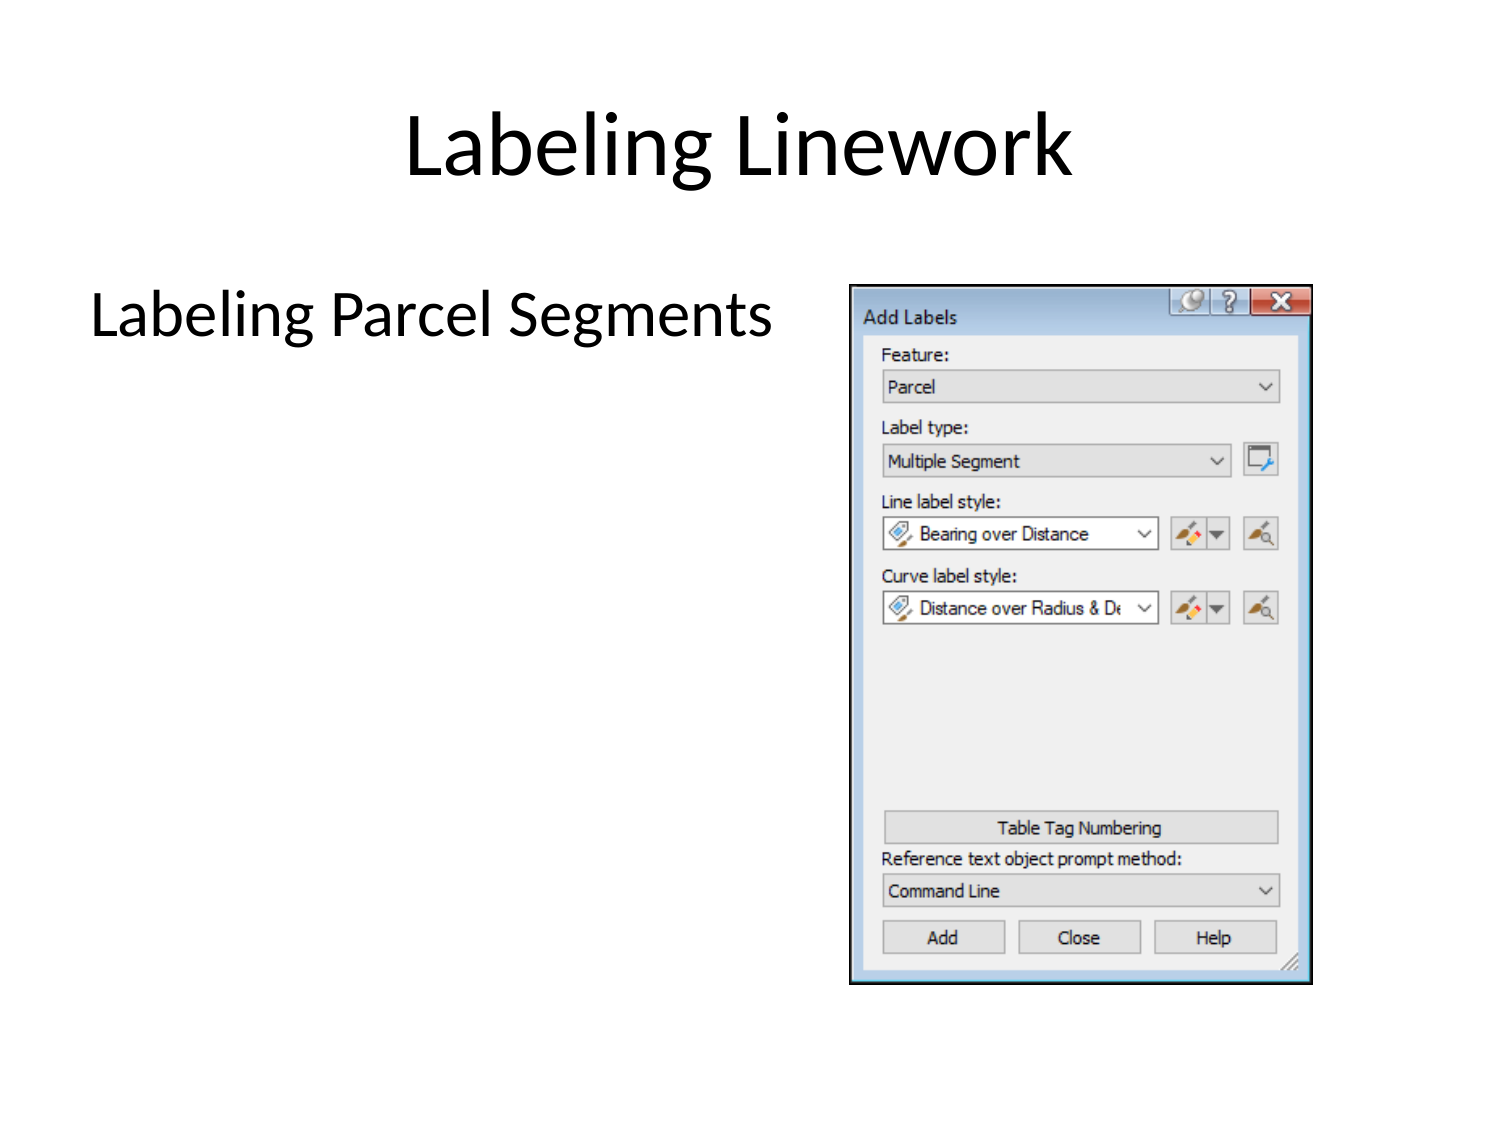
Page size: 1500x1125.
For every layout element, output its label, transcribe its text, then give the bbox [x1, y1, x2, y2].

picture [849, 284, 1313, 985]
title Labeling Linework [75, 45, 1425, 233]
list Labeling Parcel Segments [75, 262, 1425, 1005]
